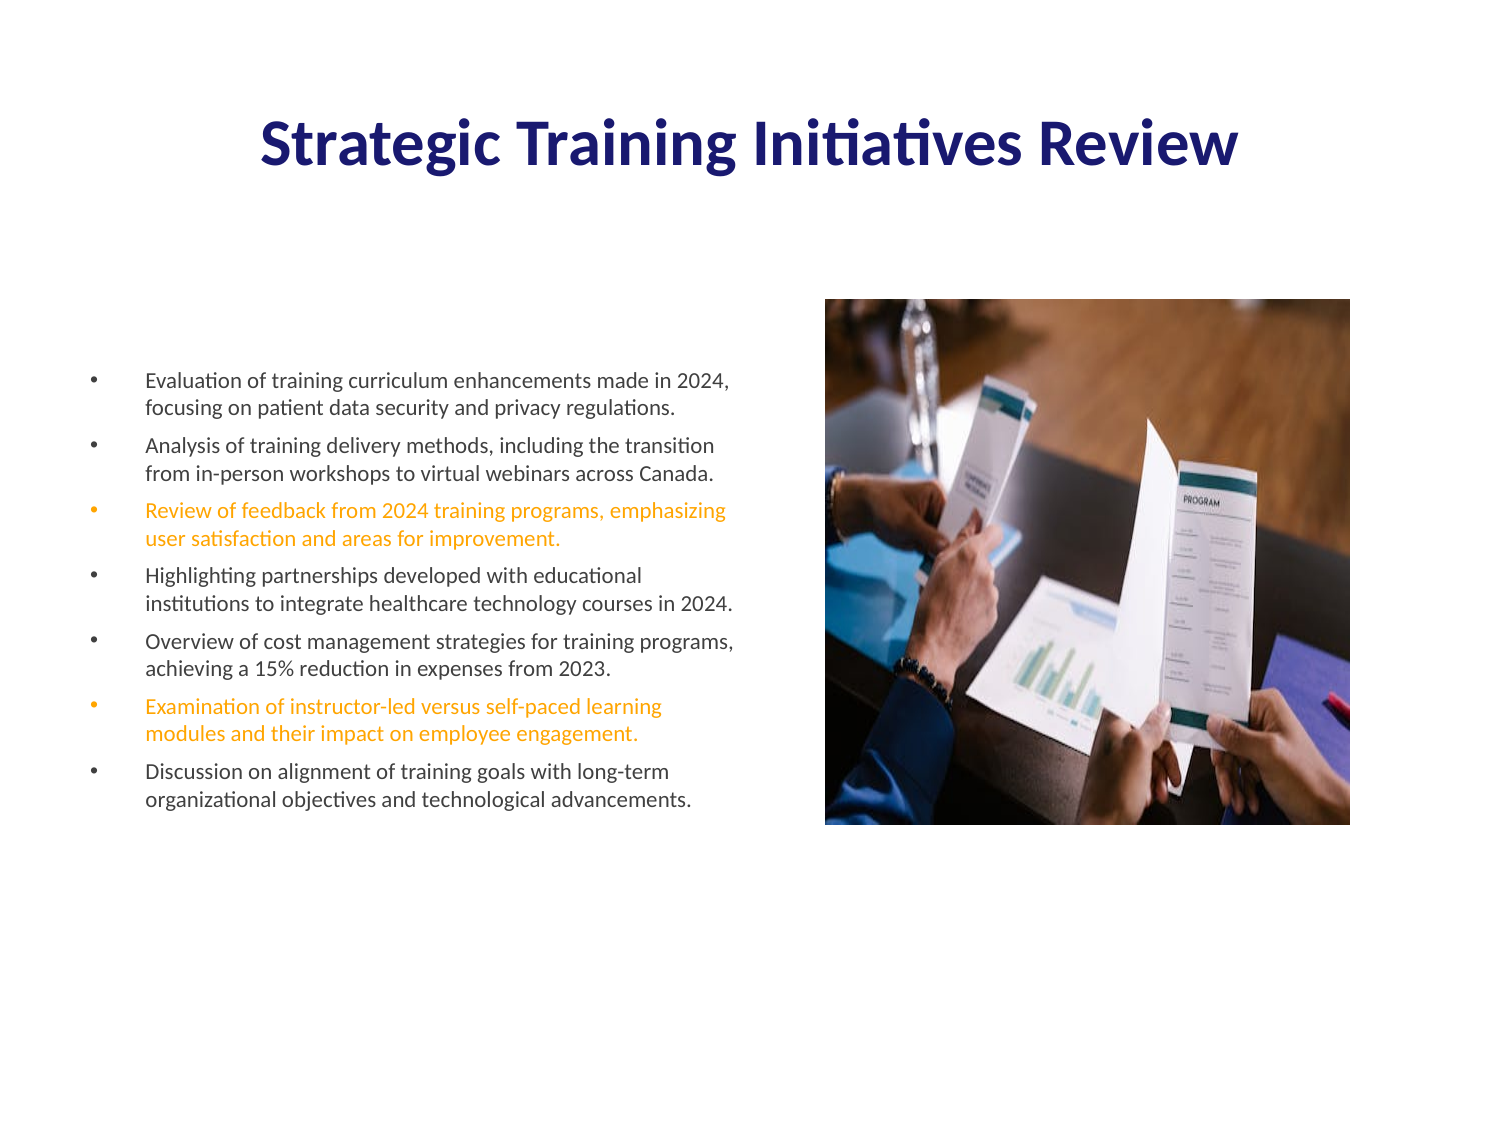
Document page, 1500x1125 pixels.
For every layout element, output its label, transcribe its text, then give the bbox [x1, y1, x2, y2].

list Evaluation of training curriculum enhancements made in 2024, focusing on patient data security and privacy regulations. Analysis of training delivery methods, including the transition from in-person workshops to virtual webinars across Canada. Review of feedback from 2024 training programs, emphasizing user satisfaction and areas for improvement. Highlighting partnerships developed with educational institutions to integrate healthcare technology courses in 2024. Overview of cost management strategies for training programs, achieving a 15% reduction in expenses from 2023. Examination of instructor-led versus self-paced learning modules and their impact on employee engagement. Discussion on alignment of training goals with long-term organizational objectives and technological advancements. [75, 298, 750, 899]
picture [824, 299, 1351, 826]
title Strategic Training Initiatives Review [75, 45, 1425, 233]
